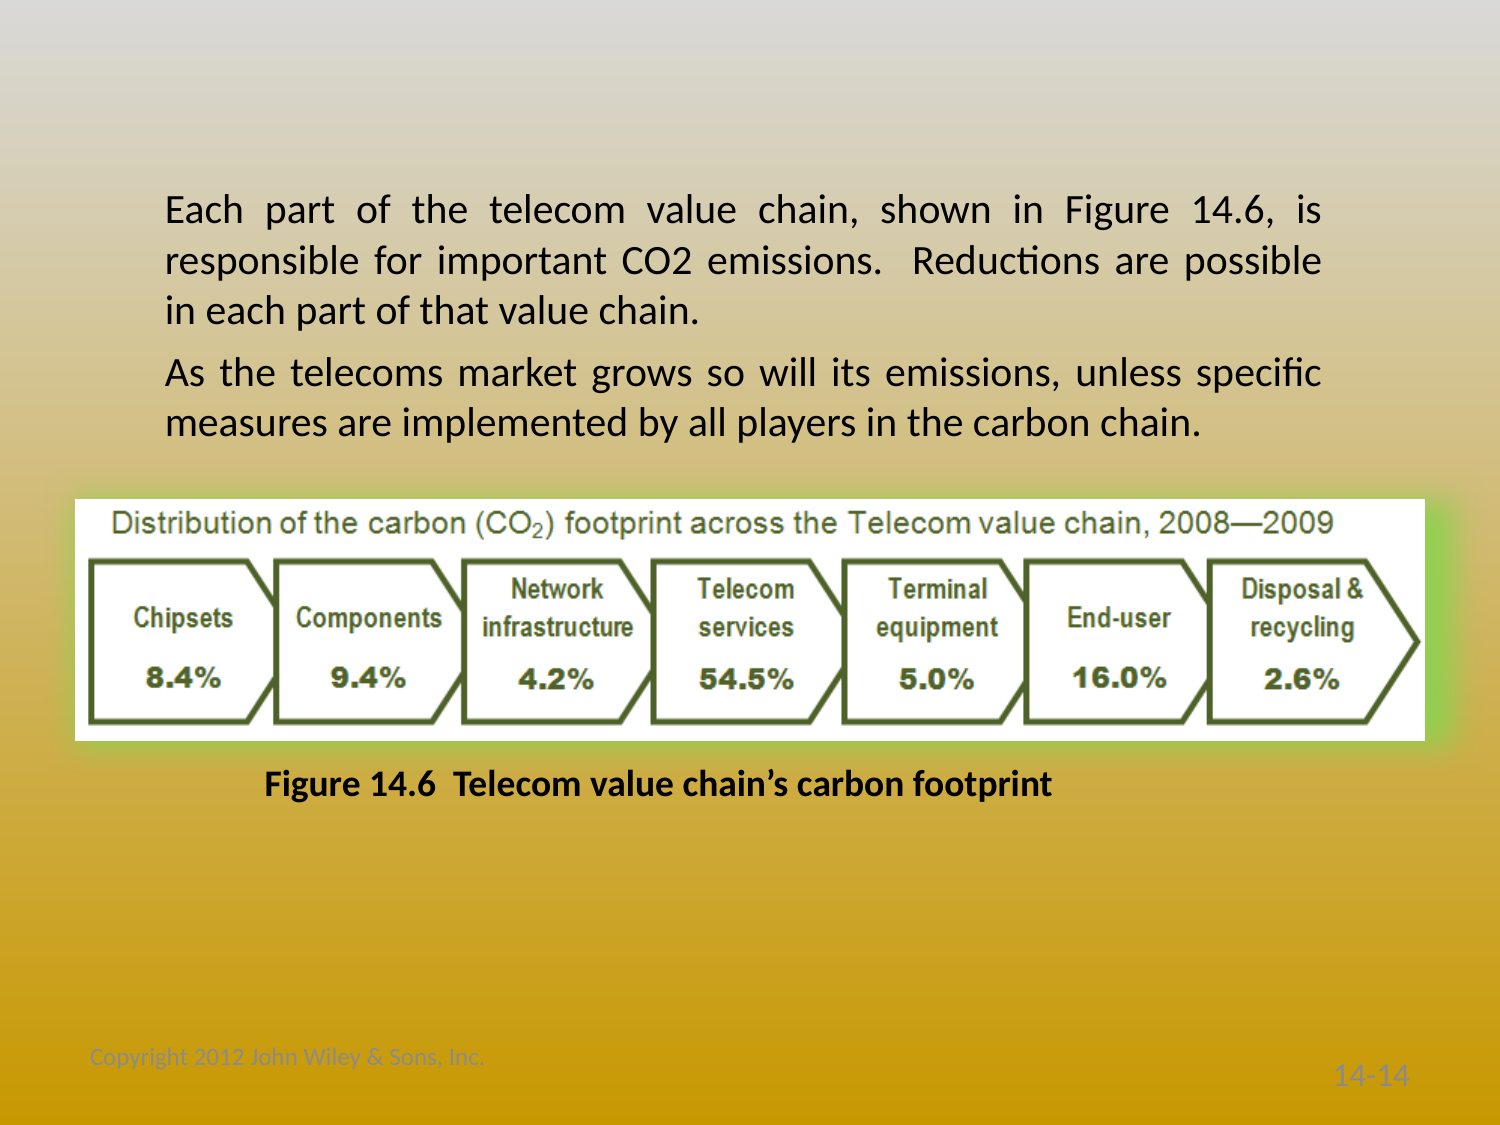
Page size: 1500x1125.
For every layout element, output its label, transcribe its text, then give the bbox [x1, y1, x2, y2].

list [74, 499, 1426, 741]
text_box Each part of the telecom value chain, shown in Figure 14.6, is responsible for important CO2 emissions. Reductions are possible in each part of that value chain. As the telecoms market grows so will its emissions, unless specific measures are implemented by all players in the carbon chain. [149, 174, 1338, 453]
slide_number 14-14 [1074, 1042, 1425, 1103]
footer Copyright 2012 John Wiley & Sons, Inc. [75, 1025, 550, 1085]
text_box Figure 14.6 Telecom value chain’s carbon footprint [249, 751, 1138, 812]
